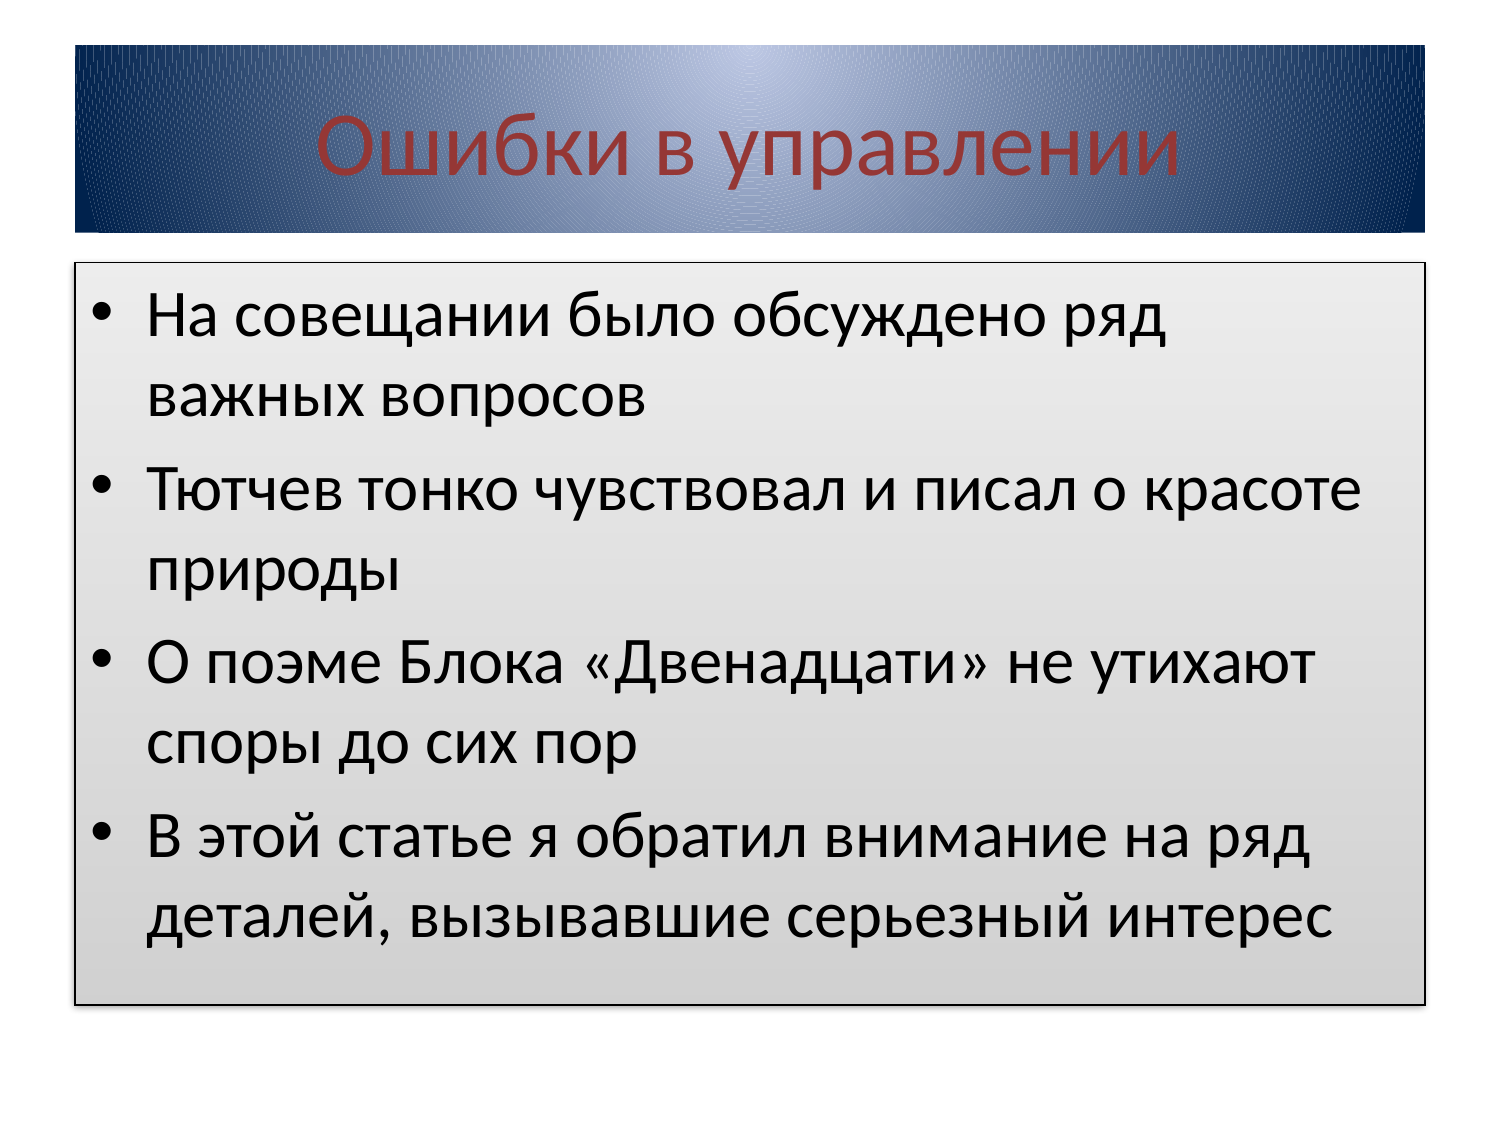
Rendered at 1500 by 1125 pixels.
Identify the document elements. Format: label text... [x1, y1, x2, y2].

list На совещании было обсуждено ряд важных вопросов Тютчев тонко чувствовал и писал о красоте природы О поэме Блока «Двенадцати» не утихают споры до сих пор В этой статье я обратил внимание на ряд деталей, вызывавшие серьезный интерес [74, 262, 1426, 1006]
title Ошибки в управлении [74, 44, 1426, 233]
